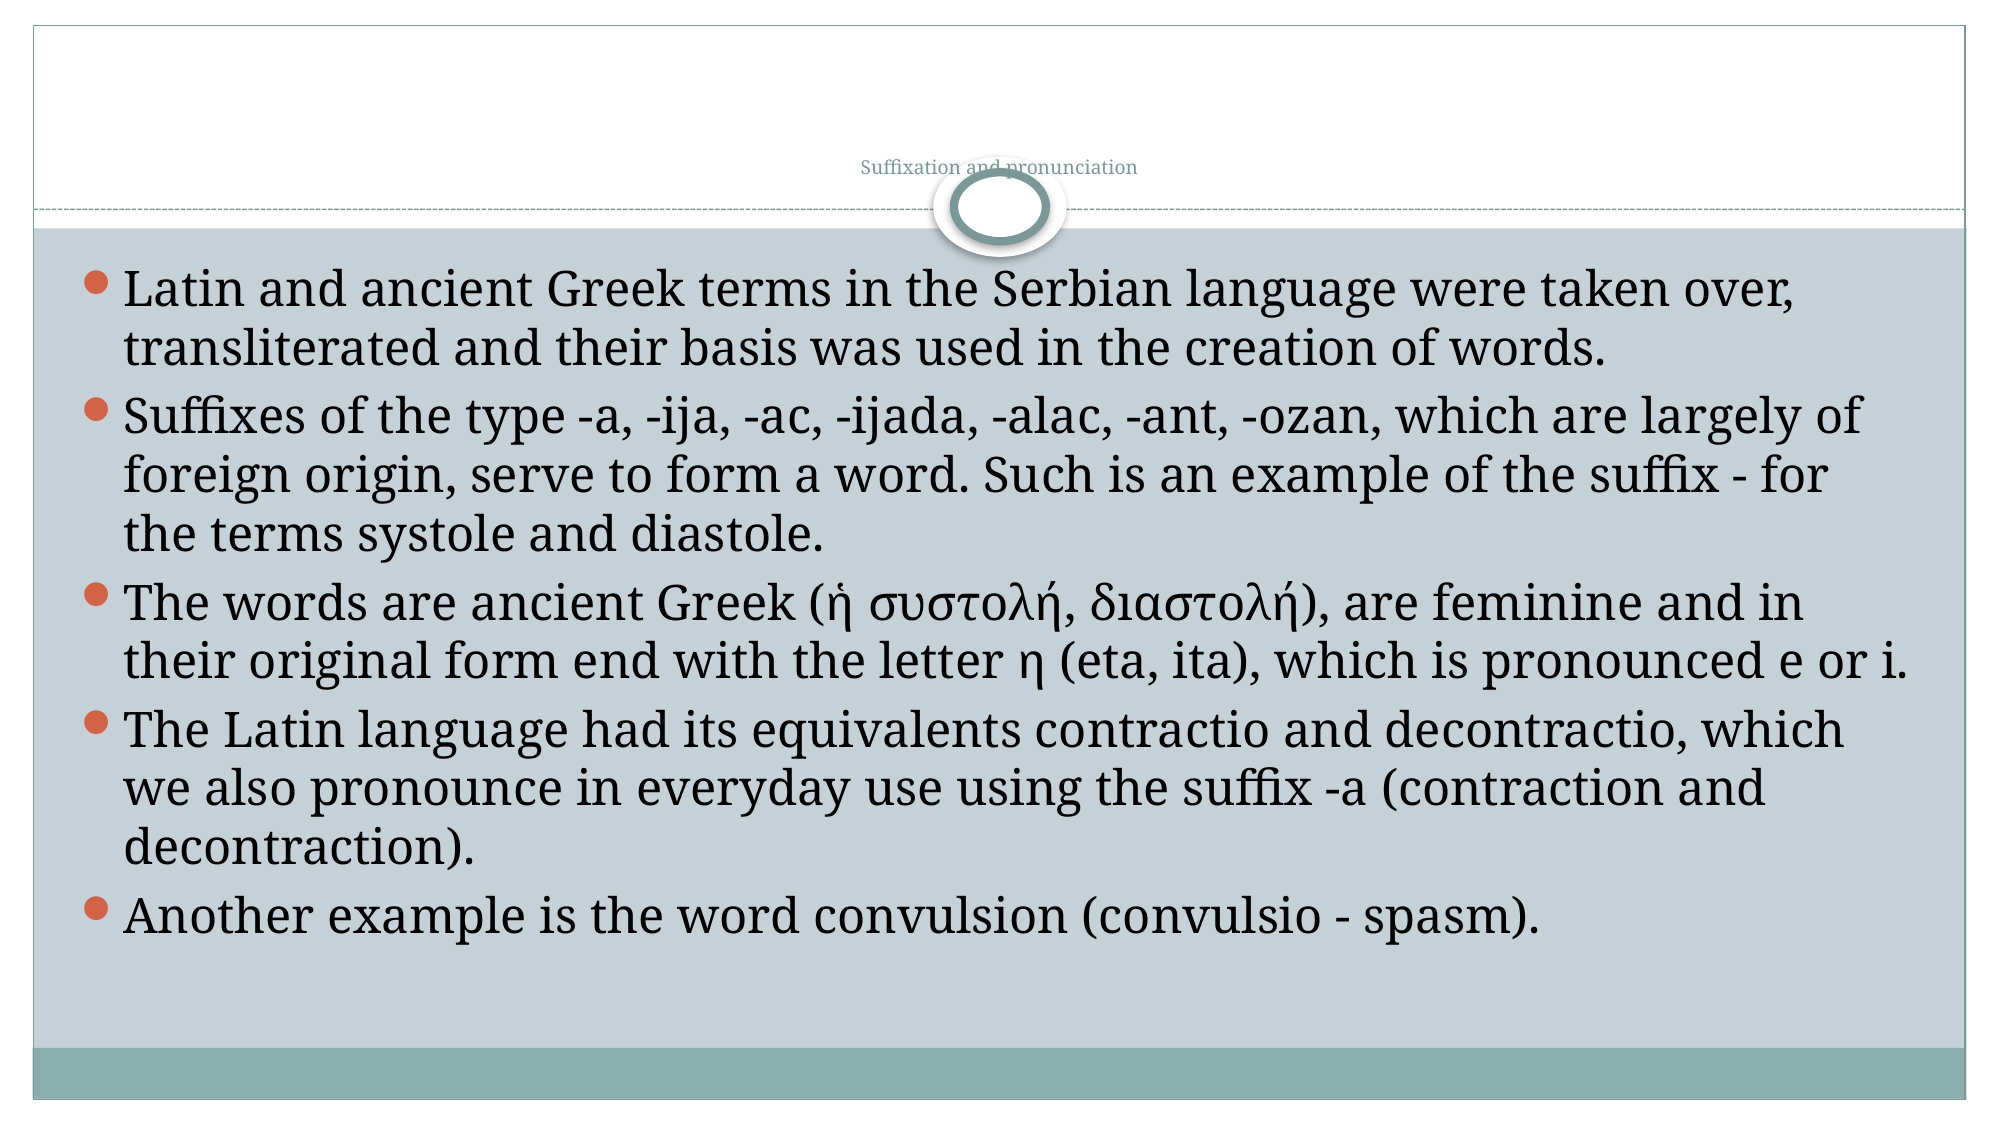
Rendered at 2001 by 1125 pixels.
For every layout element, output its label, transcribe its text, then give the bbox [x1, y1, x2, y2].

list Latin and ancient Greek terms in the Serbian language were taken over, transliterated and their basis was used in the creation of words. Suffixes of the type -a, -ija, -ac, -ijada, -alac, -ant, -ozan, which are largely of foreign origin, serve to form a word. Such is an example of the suffix - for the terms systole and diastole. The words are ancient Greek (ἡ συστολή, δıαστολή), are feminine and in their original form end with the letter η (eta, ita), which is pronounced e or i. The Latin language had its equivalents contractio and decontractio, which we also pronounce in everyday use using the suffix -a (contraction and decontraction). Another example is the word convulsion (convulsio - spasm). [66, 250, 1926, 1001]
title Suffixation and pronunciation [66, 51, 1933, 210]
